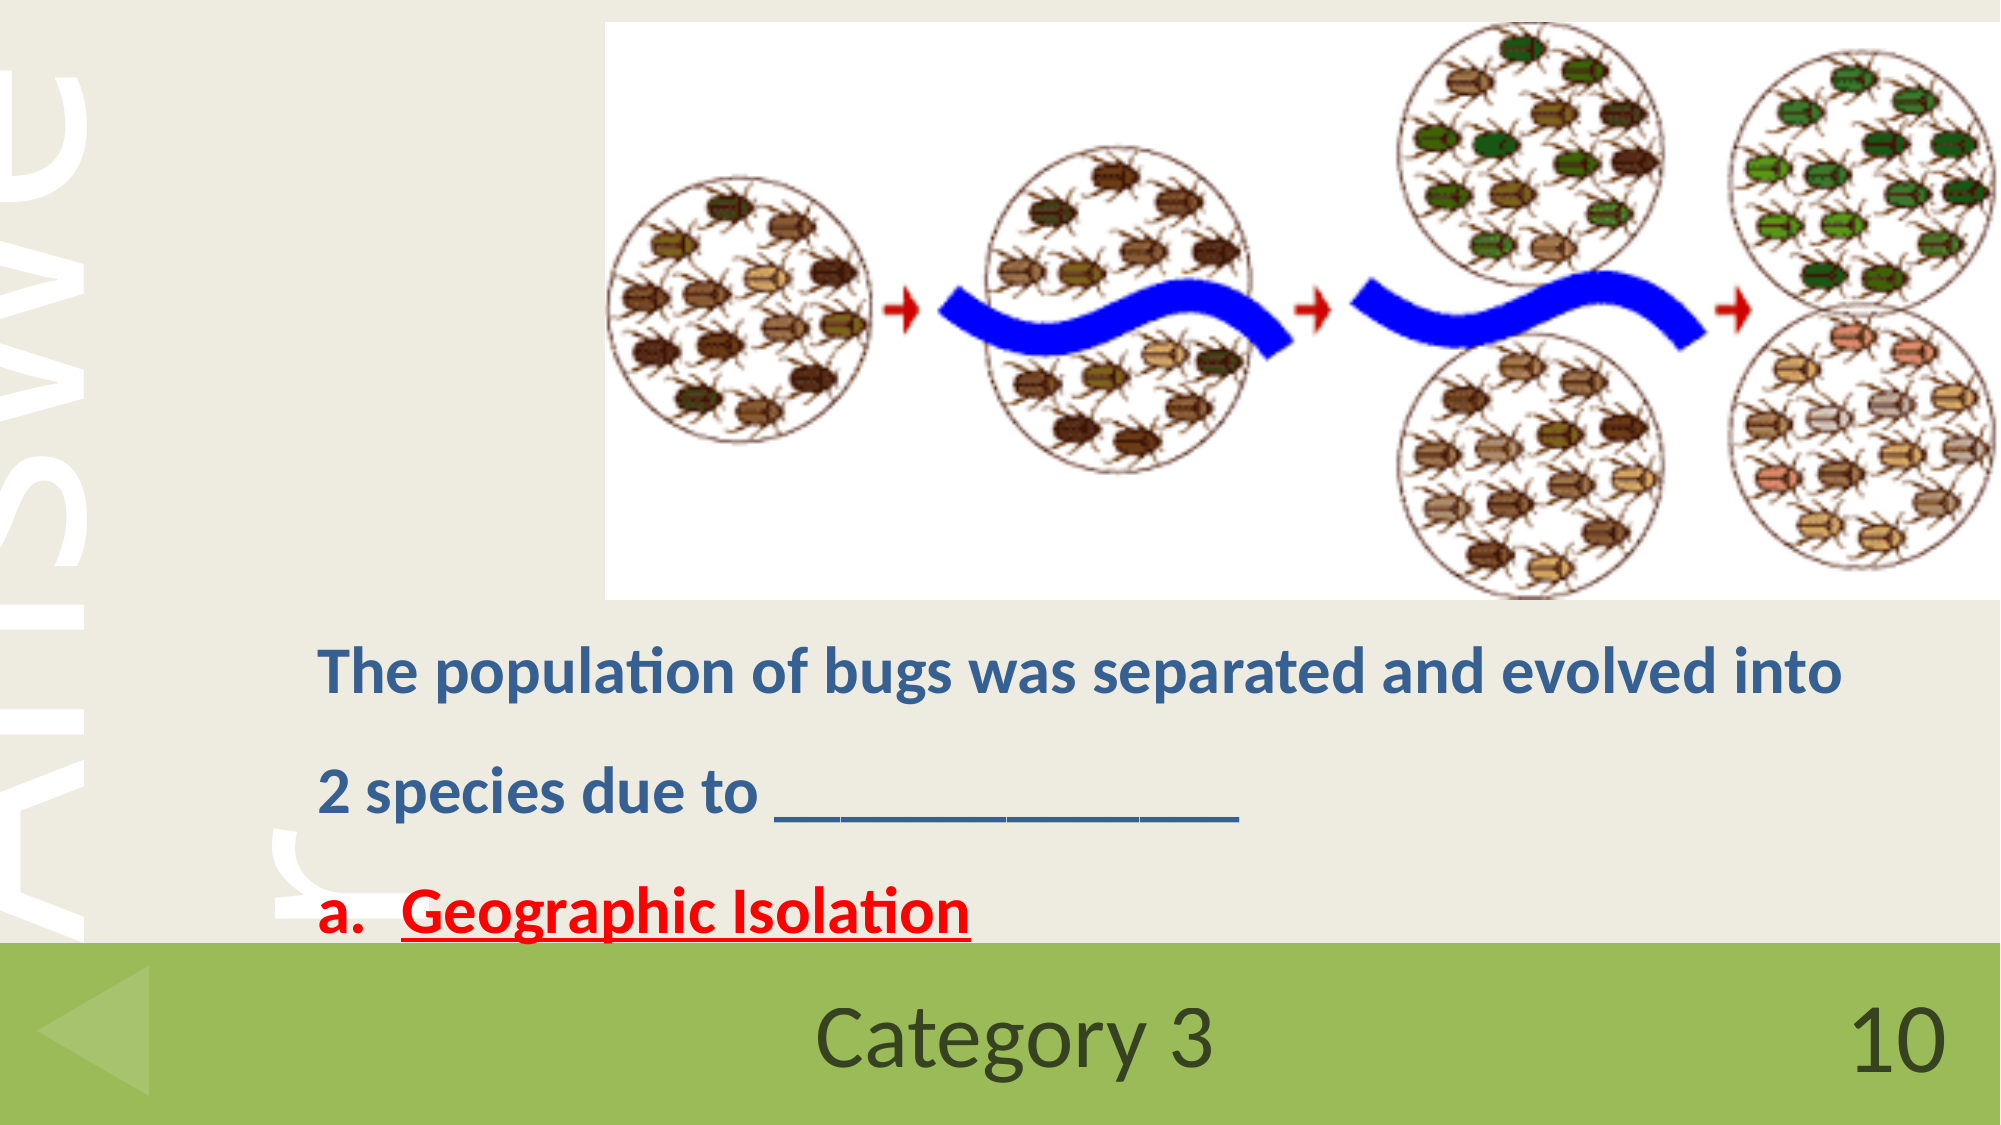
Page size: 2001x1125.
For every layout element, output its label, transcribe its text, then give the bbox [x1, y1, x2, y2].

picture [604, 22, 2000, 601]
list The population of bugs was separated and evolved into 2 species due to ______________ Geographic Isolation [302, 599, 1874, 935]
list 10 [1916, 967, 1963, 1097]
title Category 3 [115, 937, 1916, 1125]
